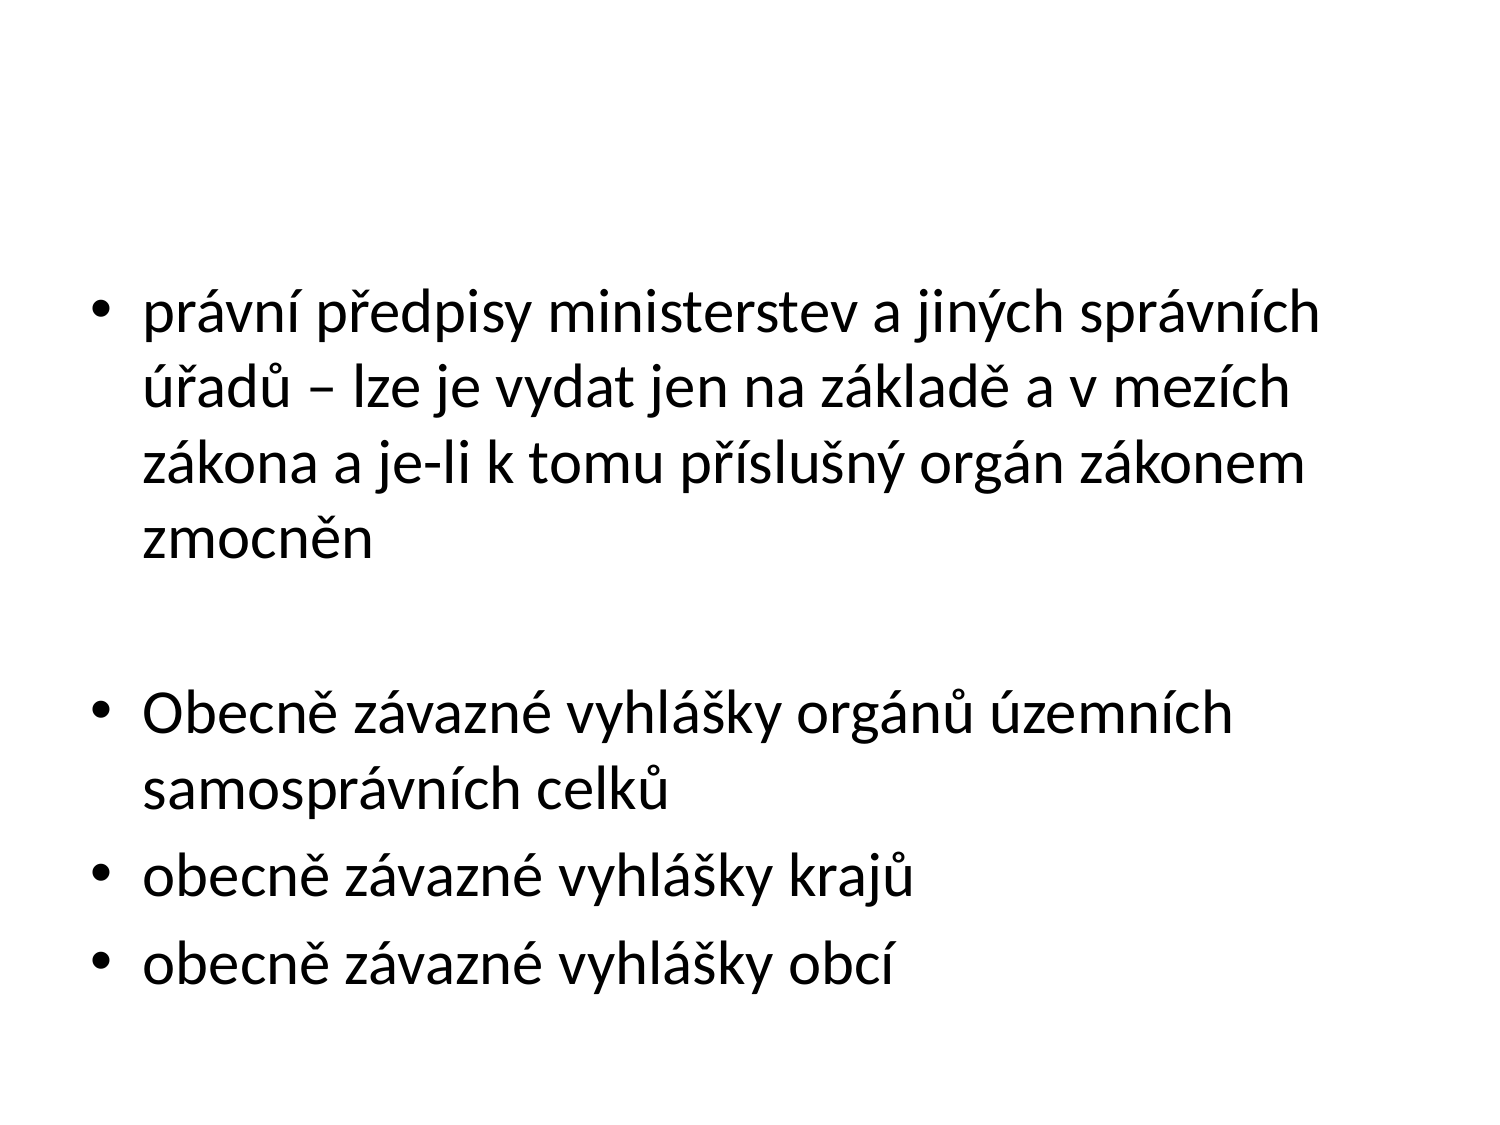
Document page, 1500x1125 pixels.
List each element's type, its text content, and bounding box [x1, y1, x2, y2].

list právní předpisy ministerstev a jiných správních úřadů – lze je vydat jen na základě a v mezích zákona a je-li k tomu příslušný orgán zákonem zmocněn Obecně závazné vyhlášky orgánů územních samosprávních celků obecně závazné vyhlášky krajů obecně závazné vyhlášky obcí [75, 262, 1425, 1005]
